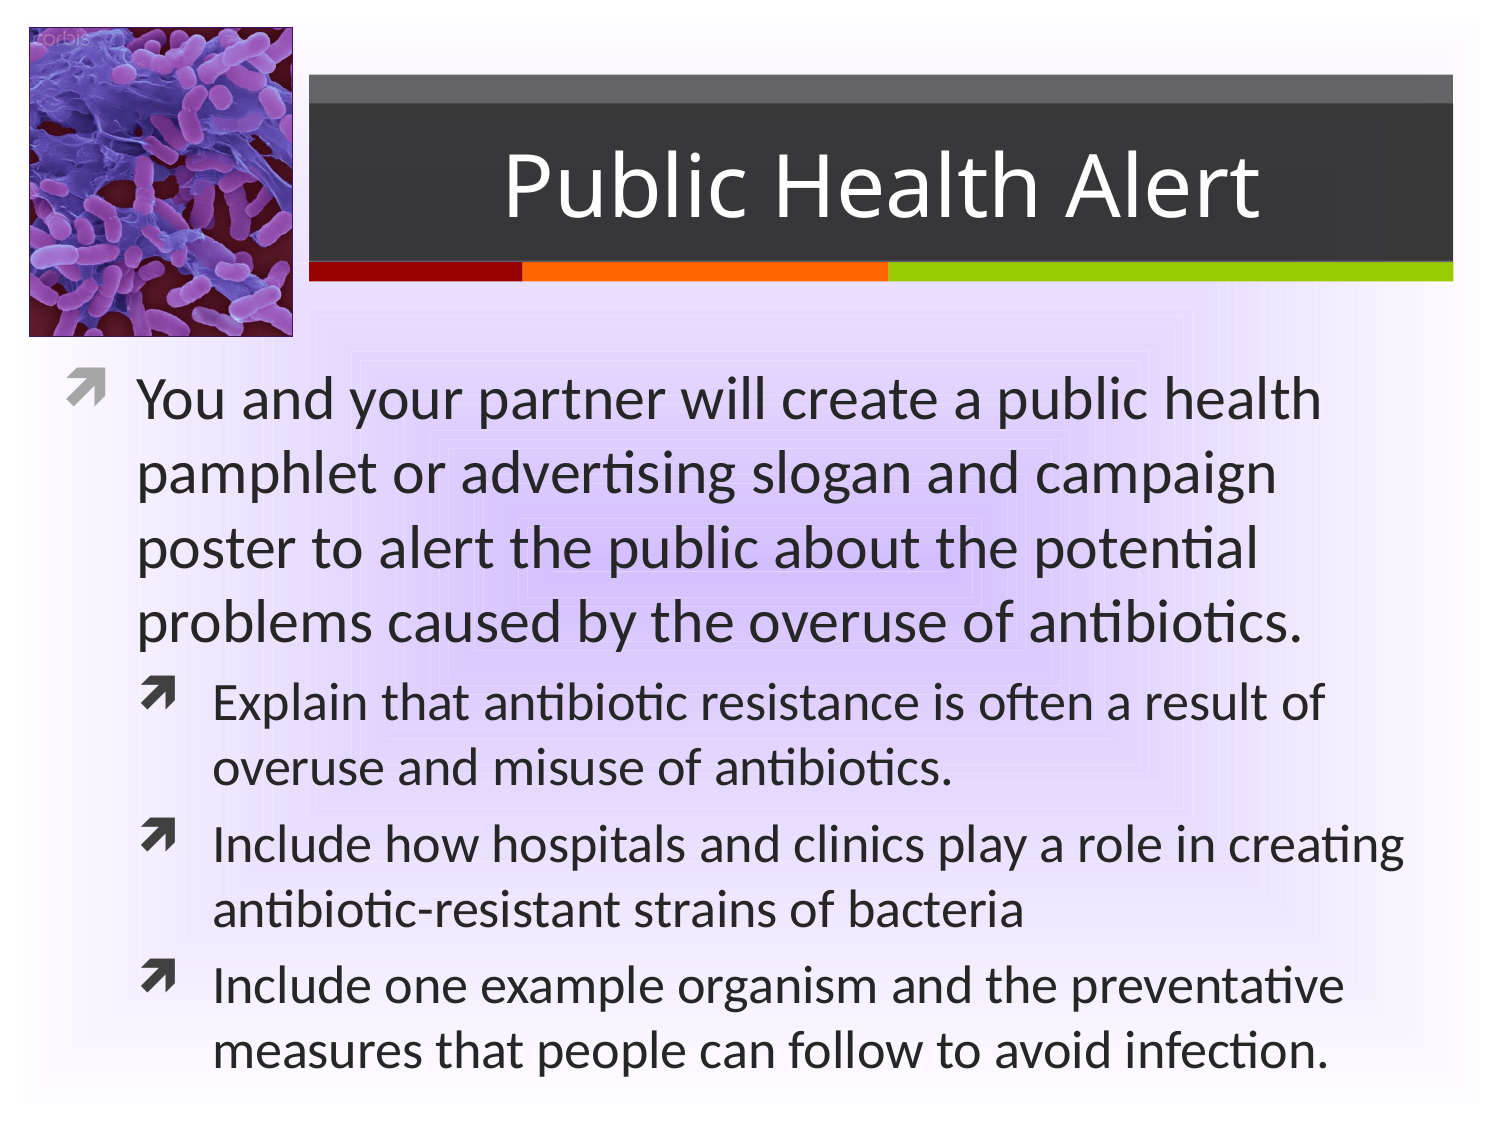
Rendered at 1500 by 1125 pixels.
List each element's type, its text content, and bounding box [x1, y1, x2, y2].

title Public Health Alert [309, 103, 1454, 263]
picture [30, 28, 292, 336]
list You and your partner will create a public health pamphlet or advertising slogan and campaign poster to alert the public about the potential problems caused by the overuse of antibiotics. Explain that antibiotic resistance is often a result of overuse and misuse of antibiotics. Include how hospitals and clinics play a role in creating antibiotic-resistant strains of bacteria Include one example organism and the preventative measures that people can follow to avoid infection. [46, 350, 1454, 1098]
